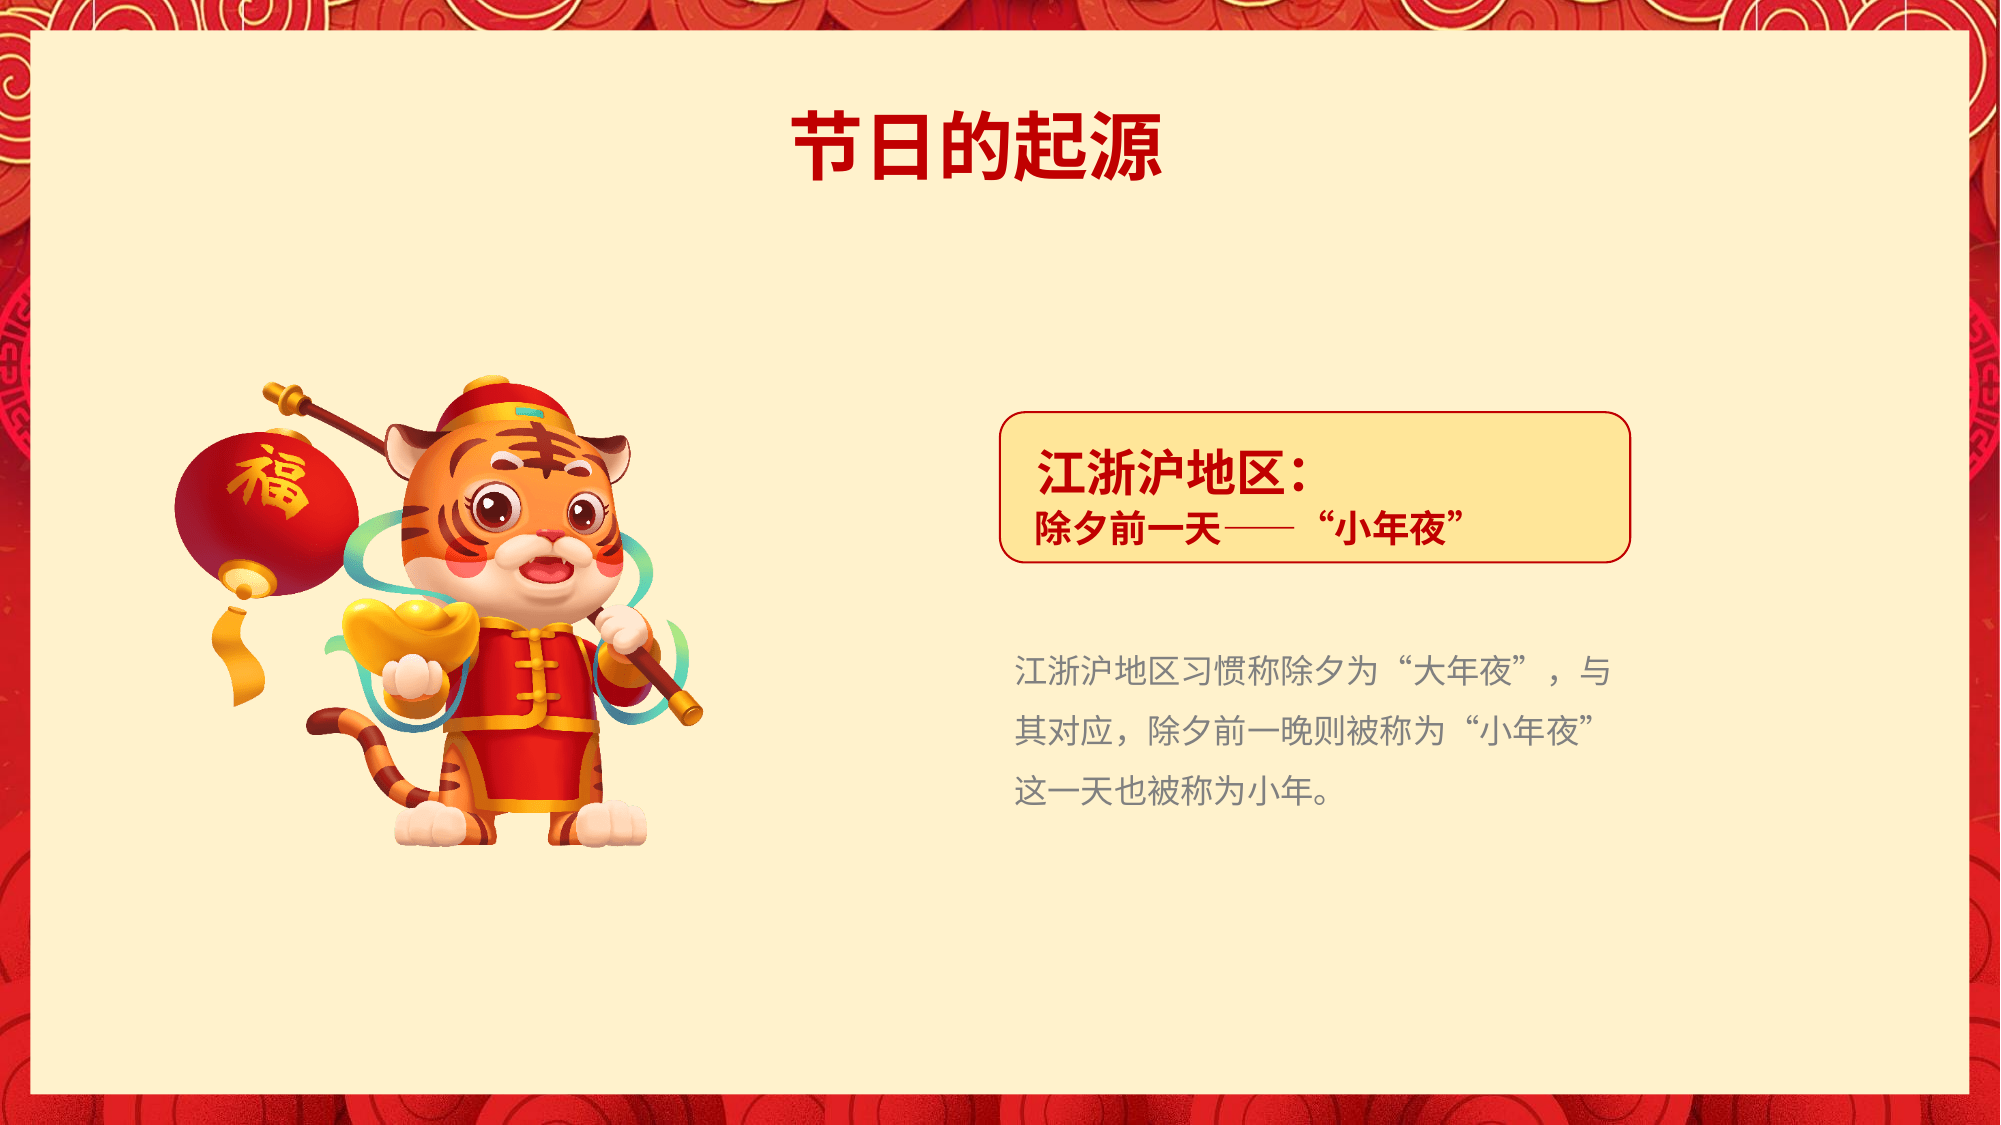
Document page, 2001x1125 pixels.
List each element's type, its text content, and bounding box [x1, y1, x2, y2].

text_box 节日的起源 [773, 92, 1227, 198]
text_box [999, 412, 1631, 563]
text_box 江浙沪地区习惯称除夕为“大年夜”，与其对应，除夕前一晚则被称为“小年夜”这一天也被称为小年。 [999, 623, 1657, 818]
picture [0, 0, 2000, 1125]
text_box [287, 995, 1288, 1101]
